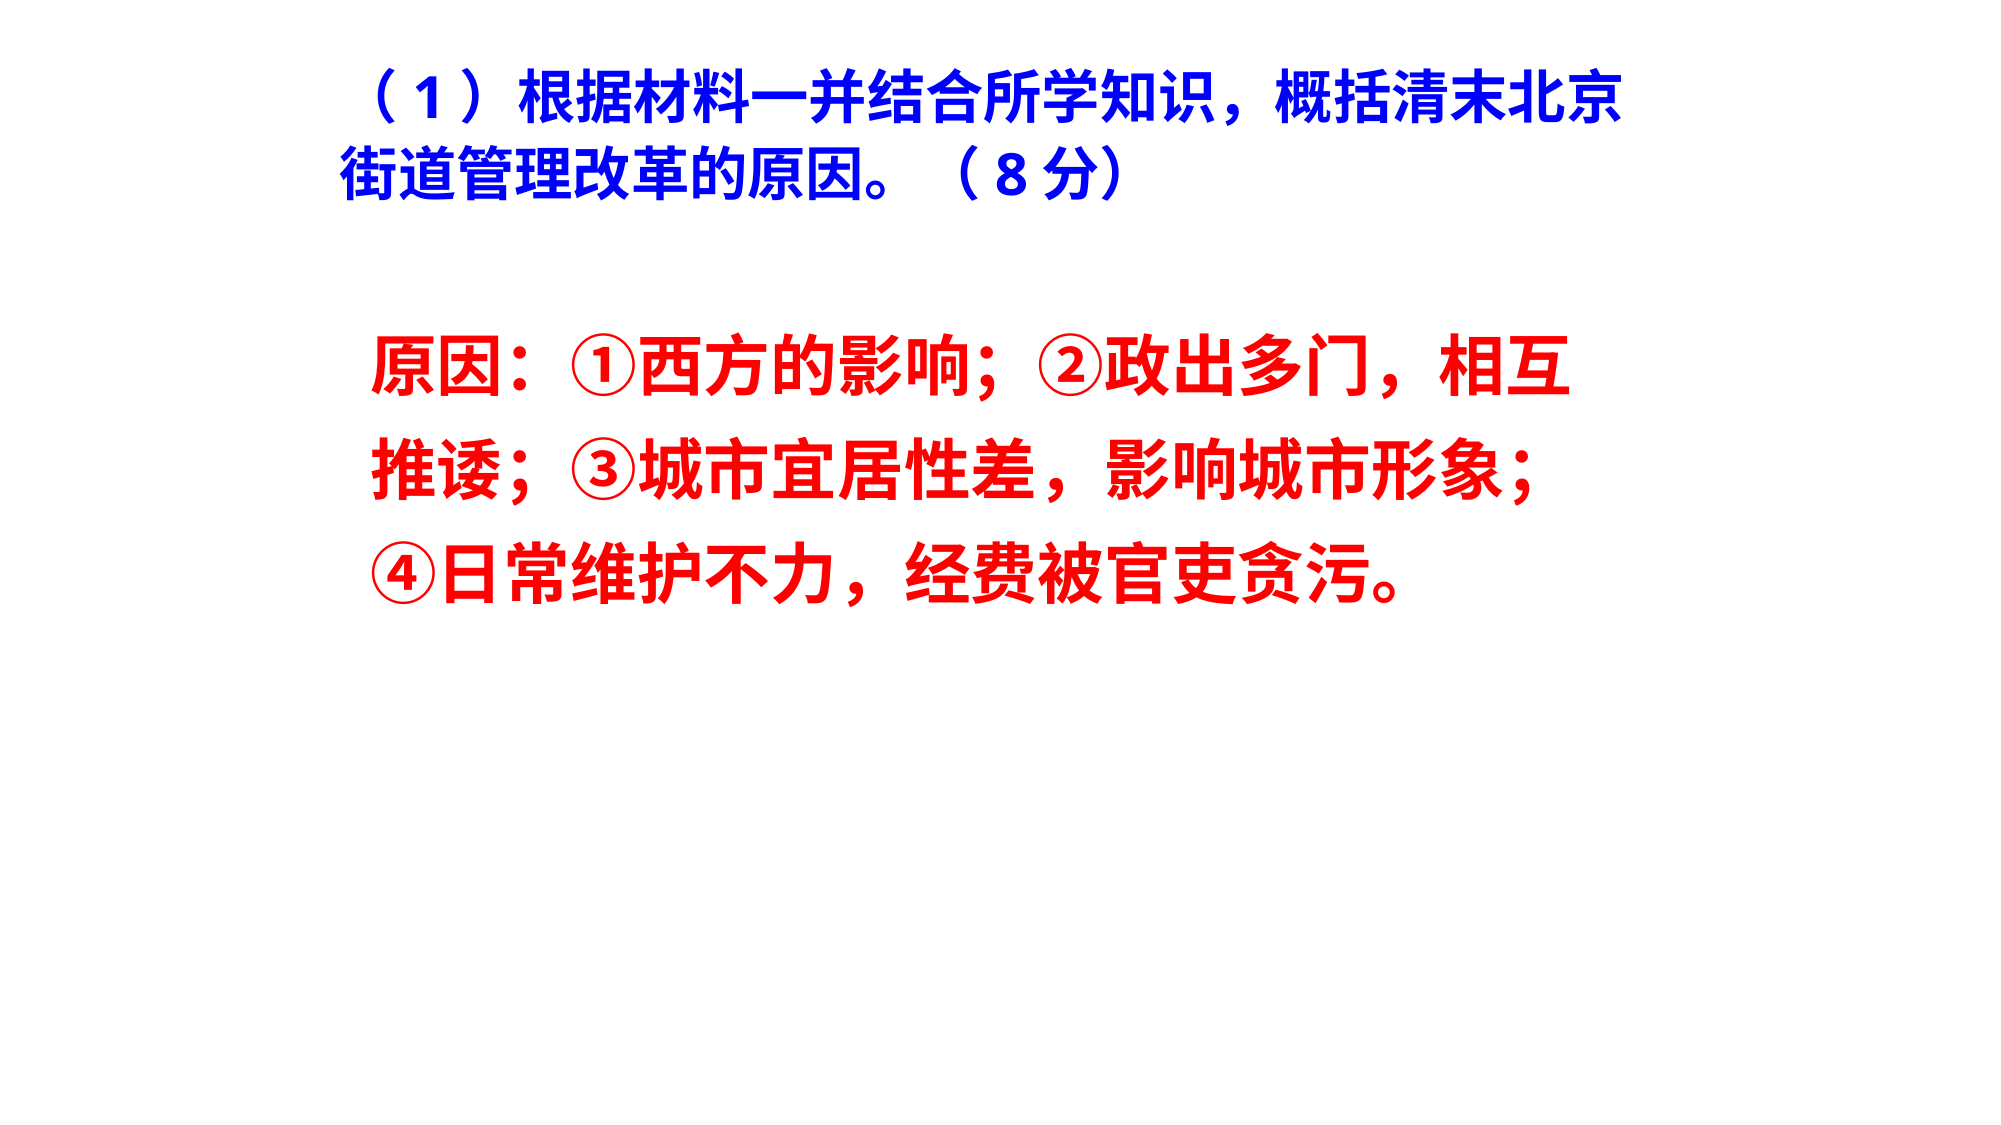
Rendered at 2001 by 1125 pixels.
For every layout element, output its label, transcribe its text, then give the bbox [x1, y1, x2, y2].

text_box 原因：①西方的影响；②政出多门，相互推诿；③城市宜居性差，影响城市形象；④日常维护不力，经费被官吏贪污。 [355, 292, 1648, 620]
list （1）根据材料一并结合所学知识，概括清末北京街道管理改革的原因。（8分） [324, 45, 1675, 230]
